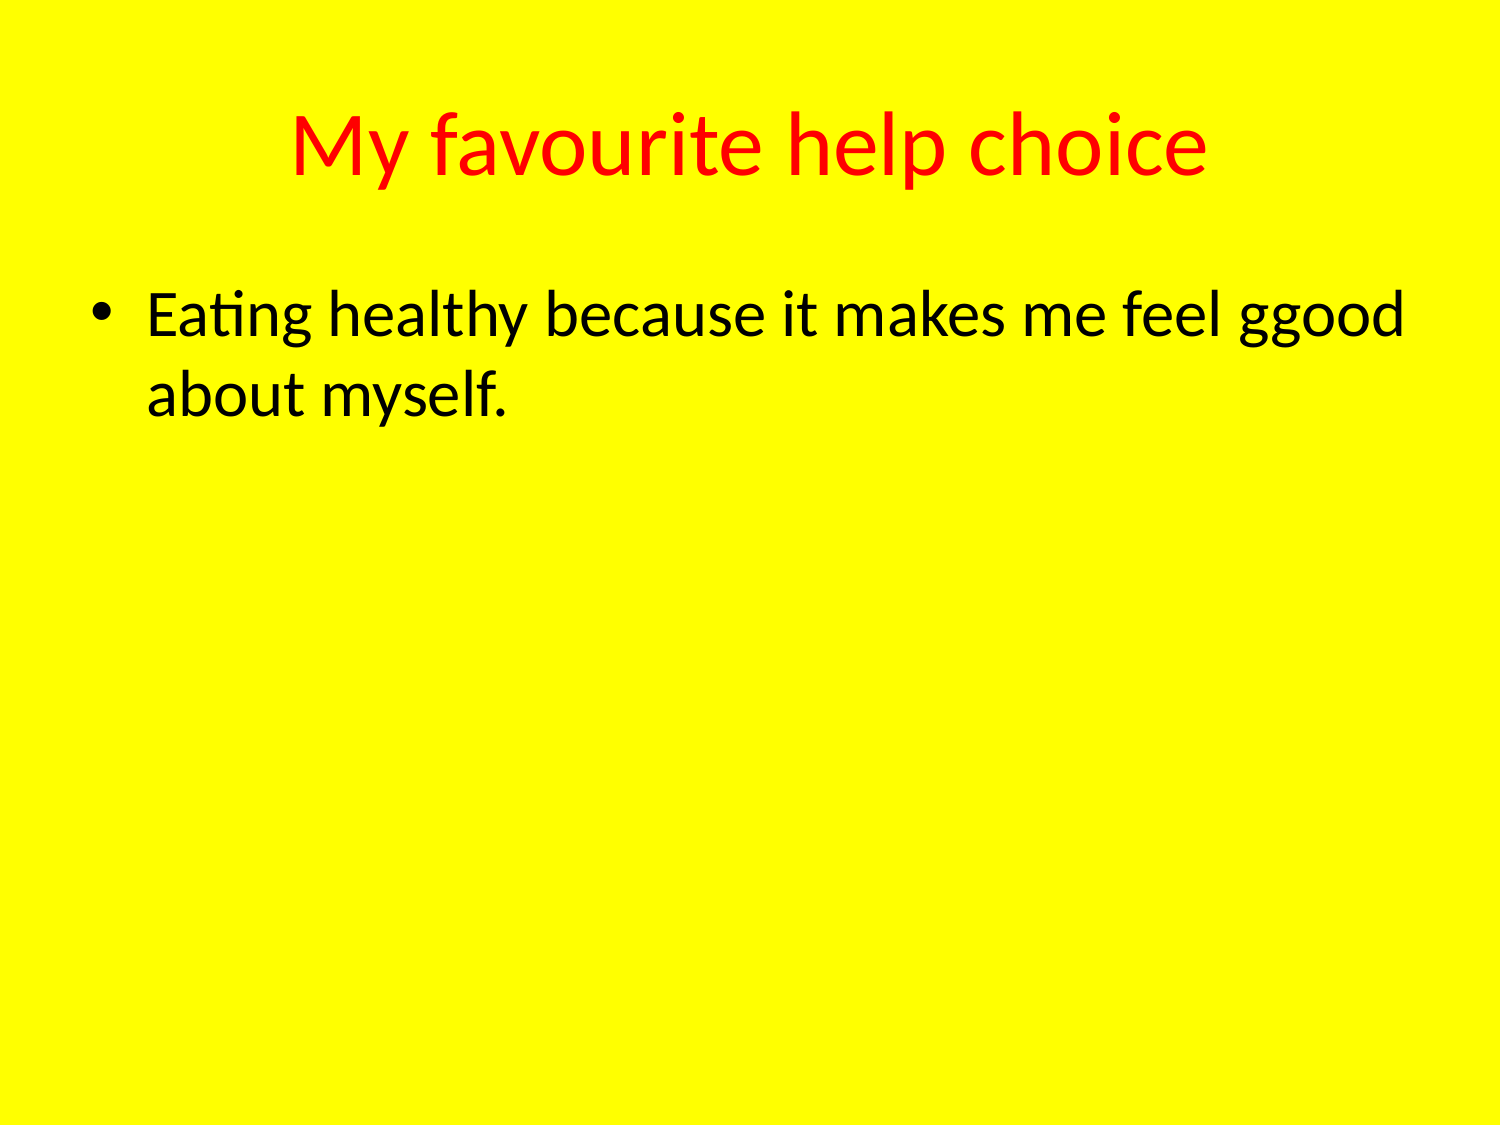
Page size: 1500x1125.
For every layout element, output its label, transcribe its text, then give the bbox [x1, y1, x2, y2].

list Eating healthy because it makes me feel ggood about myself. [75, 262, 1425, 1005]
title My favourite help choice [75, 45, 1425, 233]
